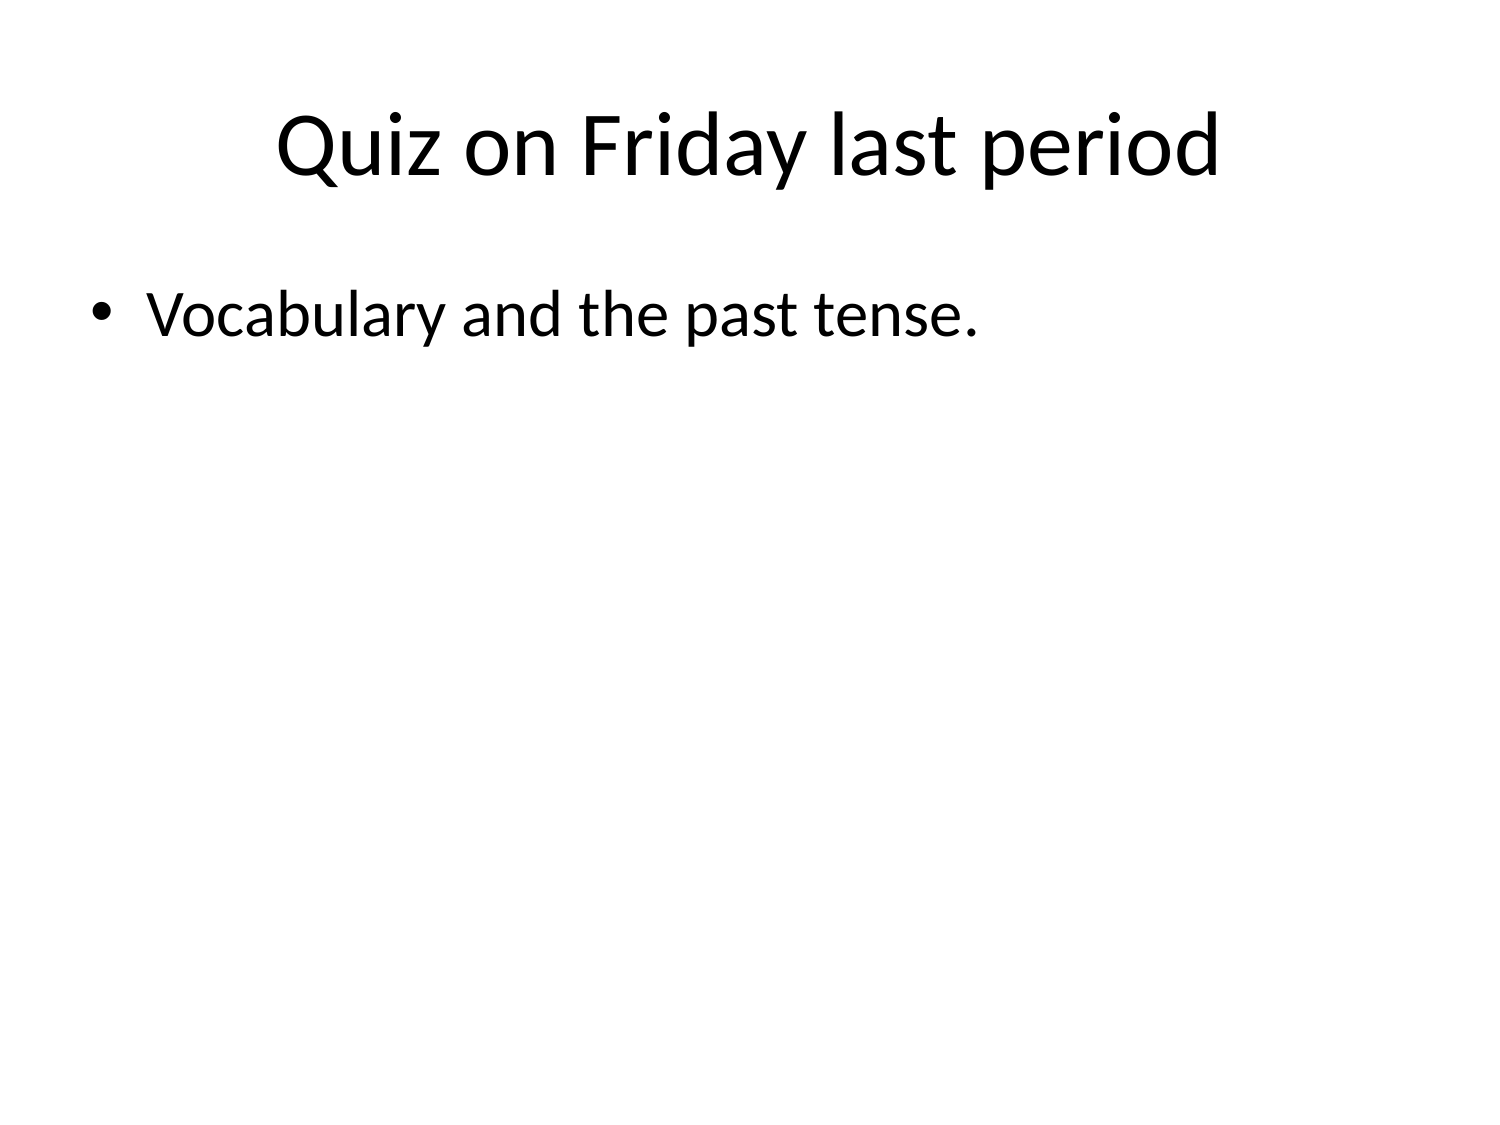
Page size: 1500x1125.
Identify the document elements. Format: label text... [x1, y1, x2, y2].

title Quiz on Friday last period [75, 45, 1425, 233]
list Vocabulary and the past tense. [75, 262, 1425, 1005]
